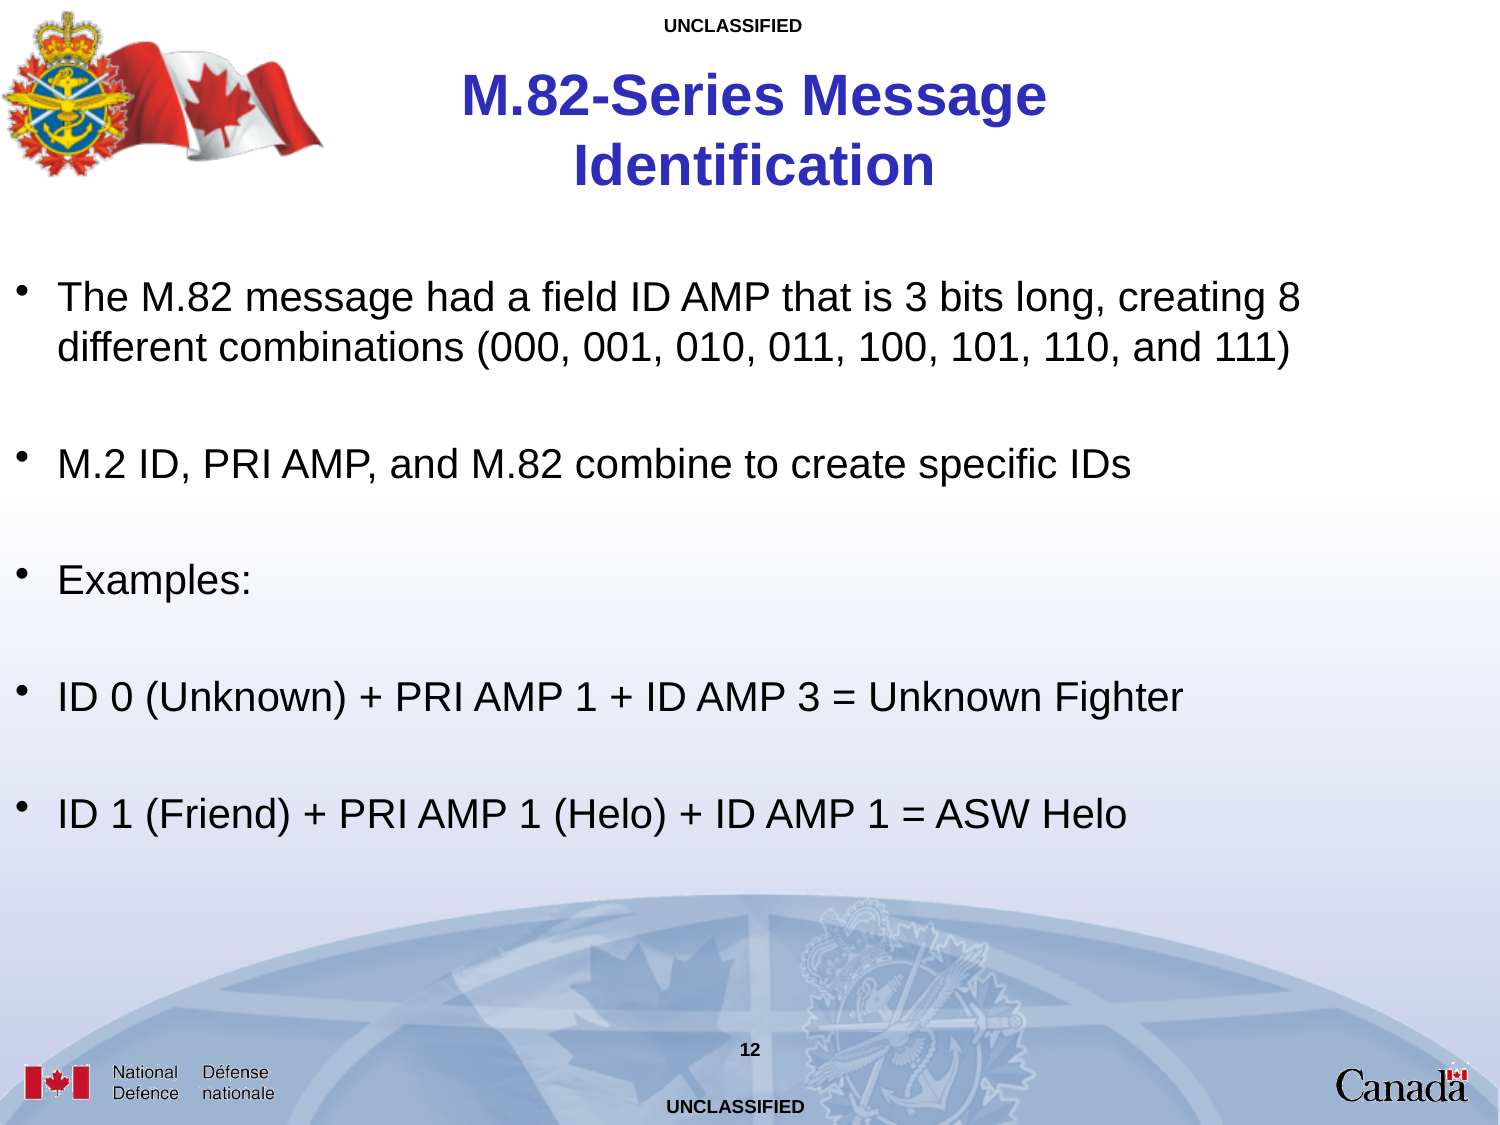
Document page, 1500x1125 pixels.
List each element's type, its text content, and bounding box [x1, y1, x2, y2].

text_box M.82-Series Message Identification [406, 33, 1104, 221]
picture [1329, 1062, 1475, 1108]
picture [24, 1064, 275, 1100]
text_box The M.82 message had a field ID AMP that is 3 bits long, creating 8 different combinations (000, 001, 010, 011, 100, 101, 110, and 111) M.2 ID, PRI AMP, and M.82 combine to create specific IDs Examples: ID 0 (Unknown) + PRI AMP 1 + ID AMP 3 = Unknown Fighter ID 1 (Friend) + PRI AMP 1 (Helo) + ID AMP 1 = ASW Helo [0, 262, 1431, 1035]
picture [0, 8, 329, 179]
